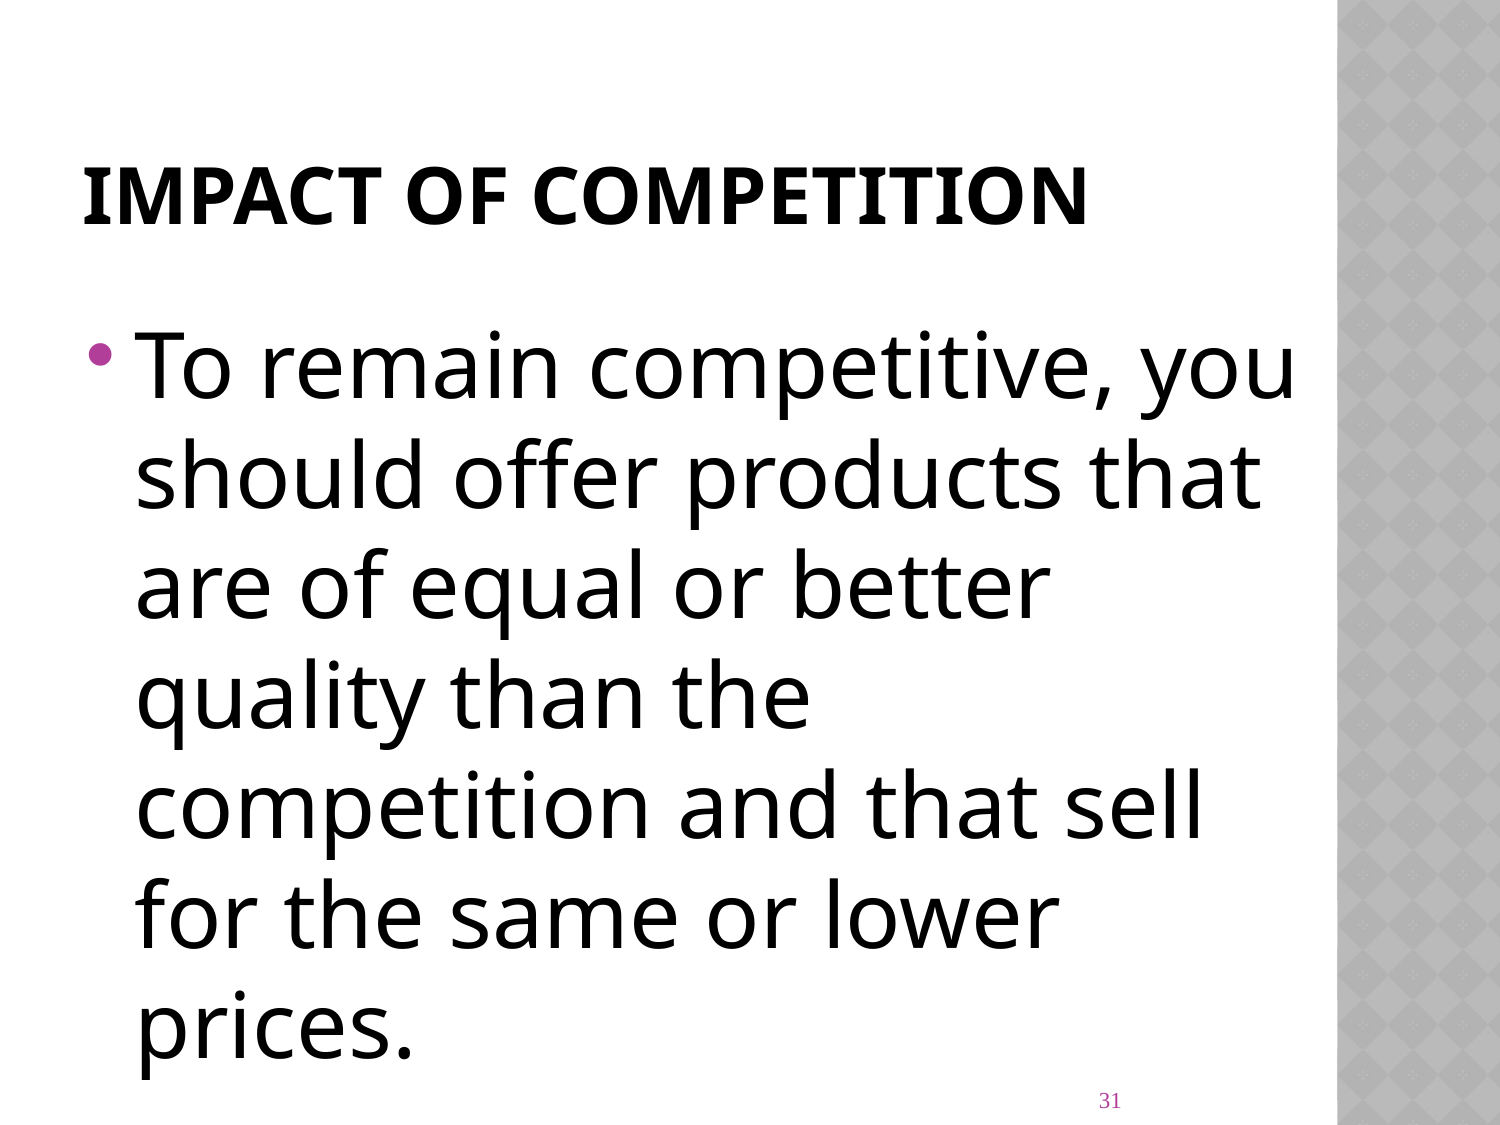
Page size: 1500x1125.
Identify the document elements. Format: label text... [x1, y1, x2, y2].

slide_number 31 [1025, 1075, 1122, 1113]
list To remain competitive, you should offer products that are of equal or better quality than the competition and that sell for the same or lower prices. [75, 299, 1338, 1005]
title Impact of Competition [75, 52, 1263, 240]
